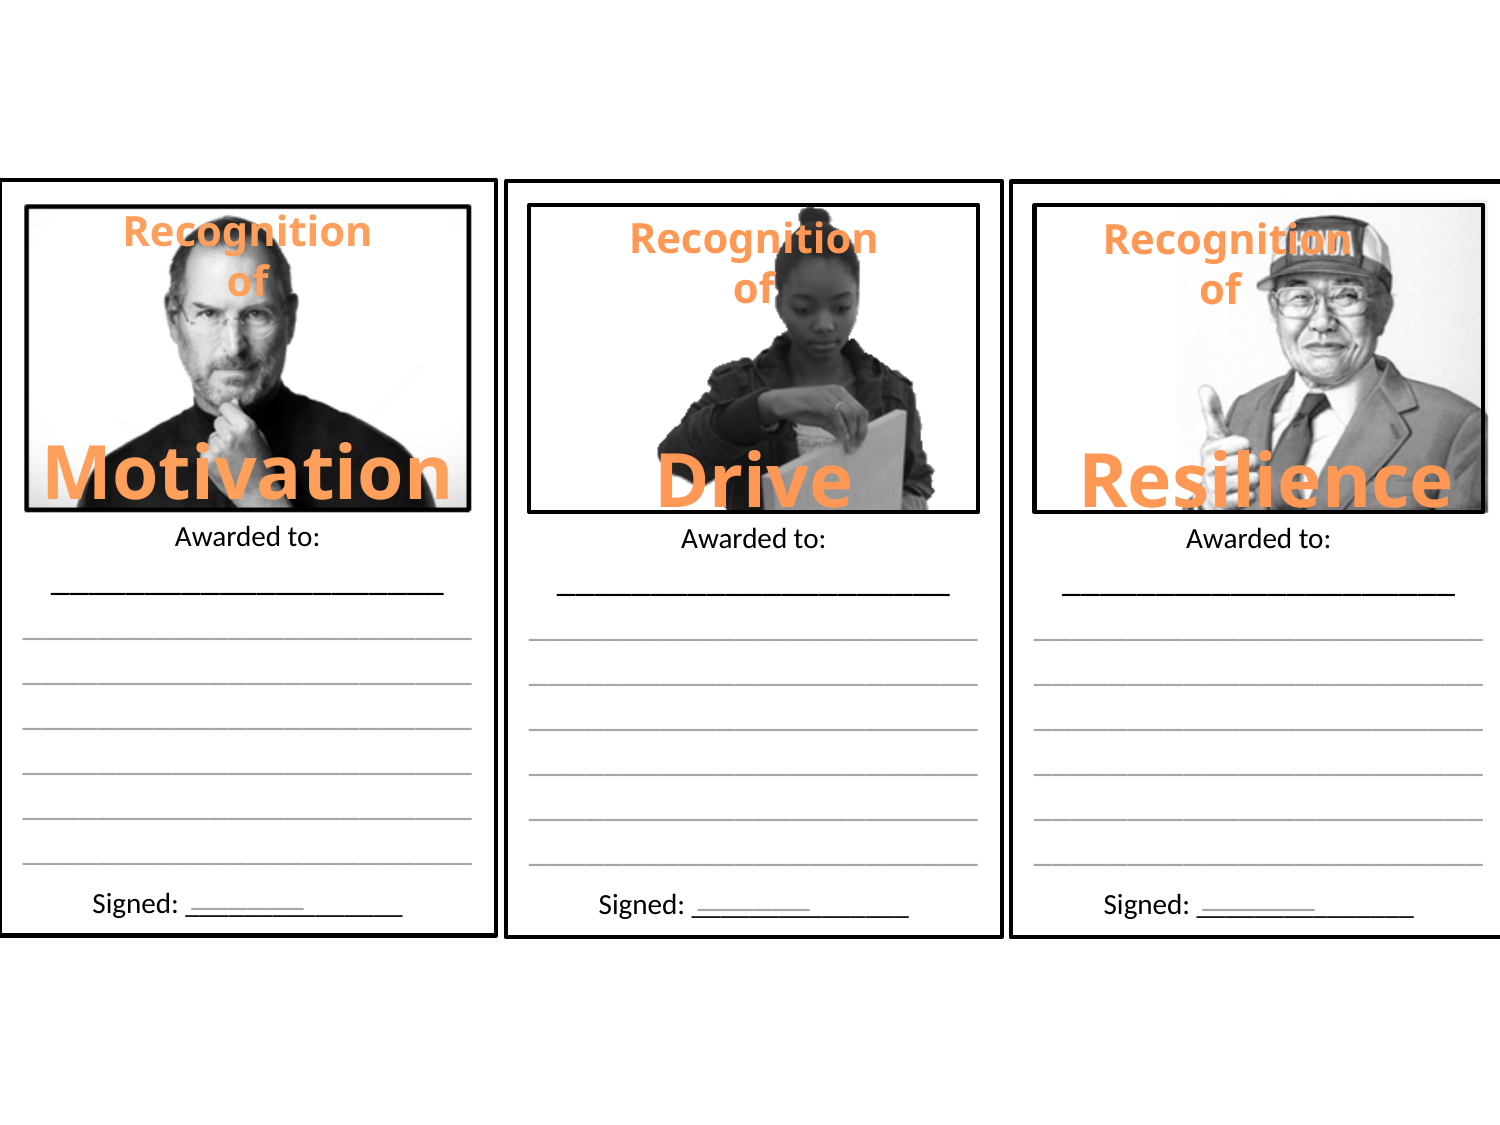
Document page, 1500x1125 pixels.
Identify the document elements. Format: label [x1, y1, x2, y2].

text_box [505, 181, 1003, 938]
text_box [880, 311, 1500, 808]
picture [1177, 200, 1493, 311]
text_box [0, 179, 496, 936]
picture [1177, 207, 1481, 311]
